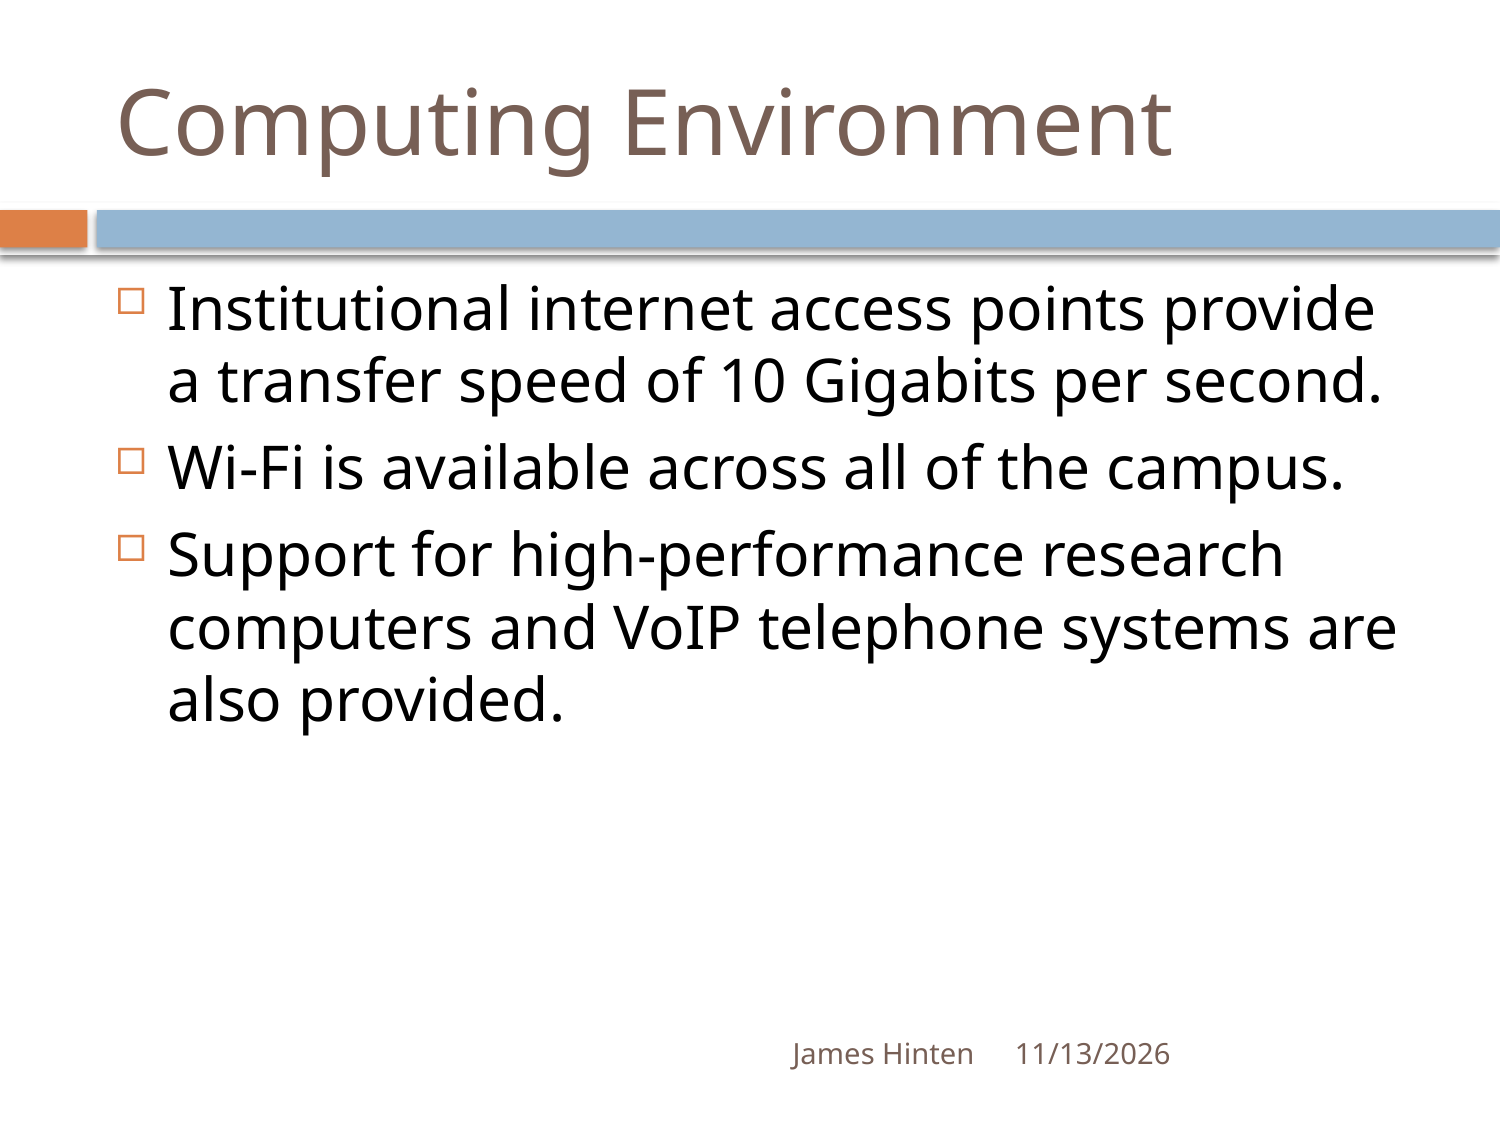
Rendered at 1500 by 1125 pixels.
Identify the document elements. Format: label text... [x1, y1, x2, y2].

title Computing Environment [100, 37, 1438, 200]
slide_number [999, 1025, 1438, 1085]
footer James Hinten [99, 1024, 990, 1085]
list Institutional internet access points provide a transfer speed of 10 Gigabits per second. Wi-Fi is available across all of the campus. Support for high-performance research computers and VoIP telephone systems are also provided. [100, 262, 1438, 1000]
